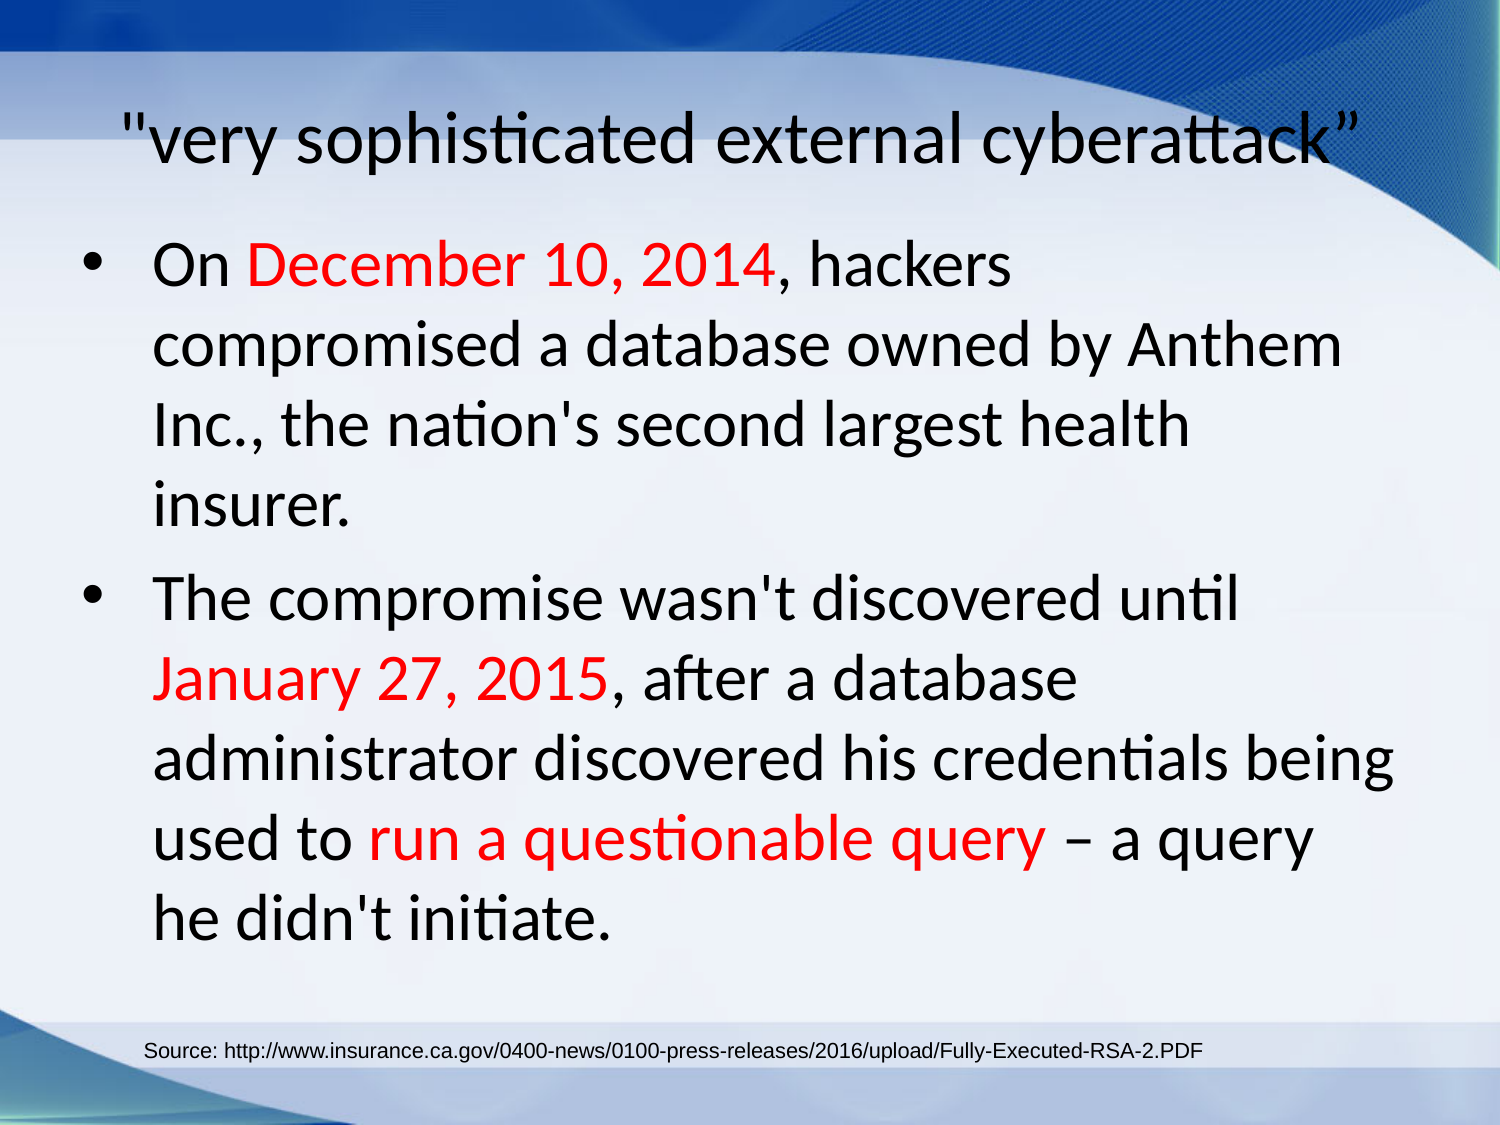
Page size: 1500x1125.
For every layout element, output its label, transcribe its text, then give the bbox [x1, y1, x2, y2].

text_box Source: http://www.insurance.ca.gov/0400-news/0100-press-releases/2016/upload/Fully-Executed-RSA-2.PDF [128, 1029, 1387, 1071]
title "very sophisticated external cyberattack” [103, 24, 1397, 212]
picture [0, 0, 1500, 1125]
list On December 10, 2014, hackers compromised a database owned by Anthem Inc., the nation's second largest health insurer. The compromise wasn't discovered until January 27, 2015, after a database administrator discovered his credentials being used to run a questionable query – a query he didn't initiate. [62, 212, 1413, 1100]
